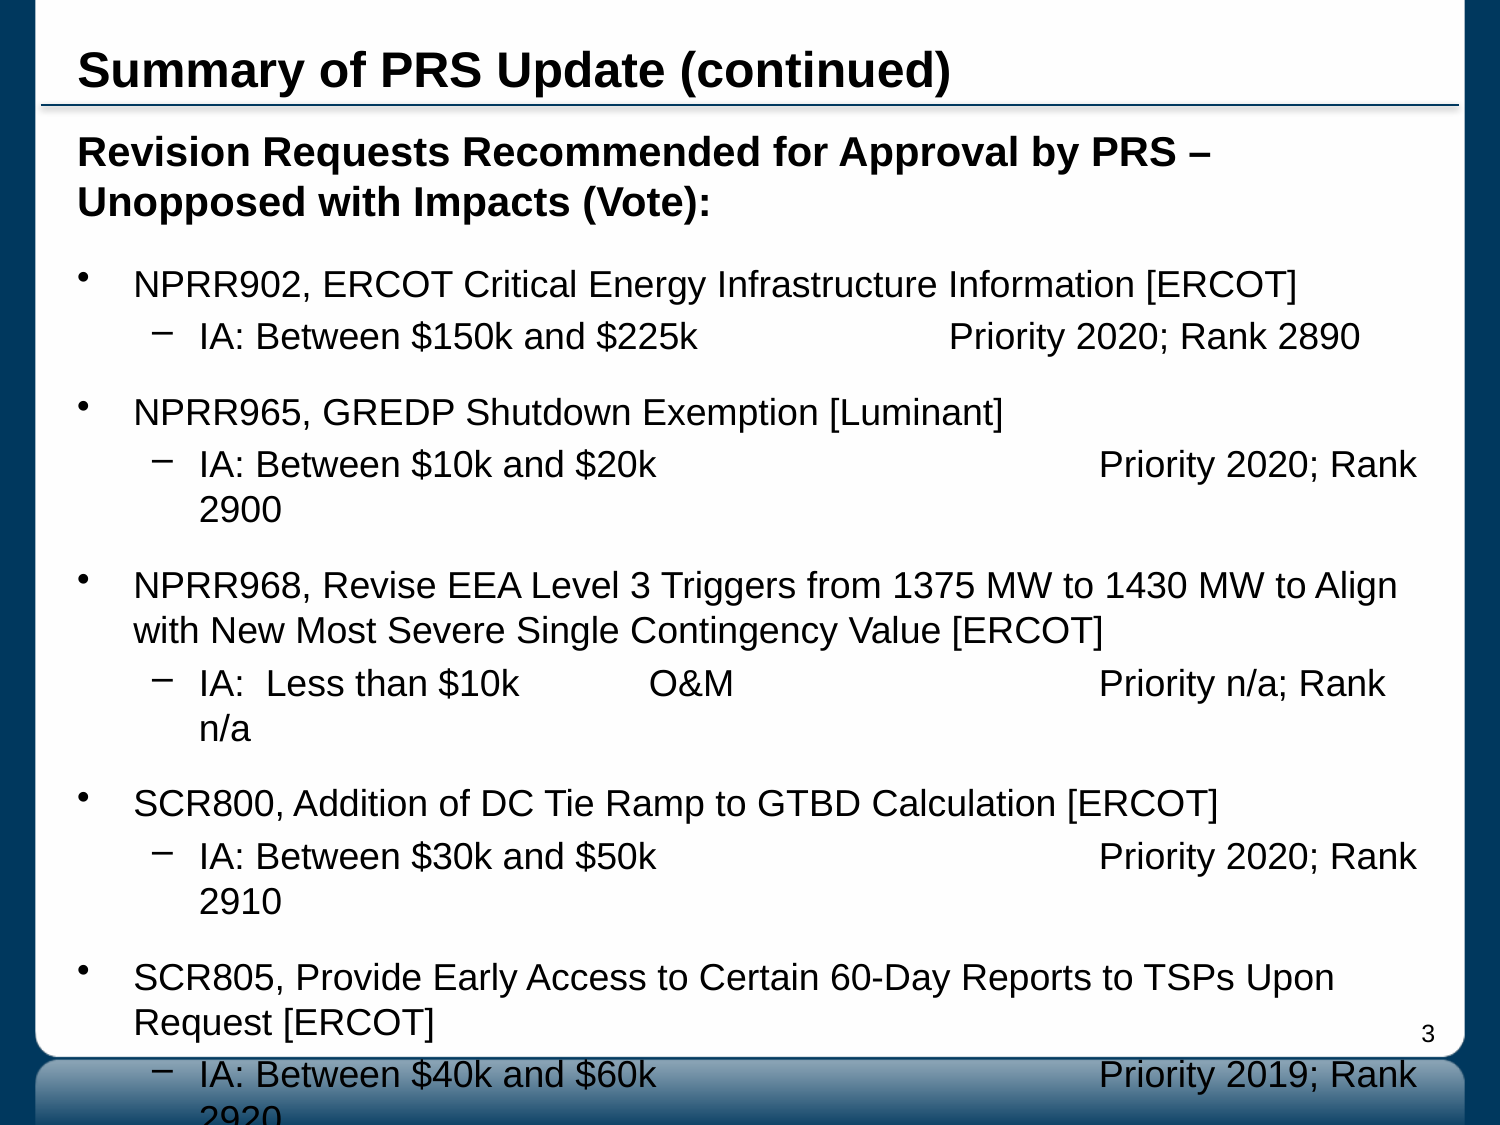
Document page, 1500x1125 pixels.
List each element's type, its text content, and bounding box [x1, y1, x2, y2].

text_box Revision Requests Recommended for Approval by PRS – Unopposed with Impacts (Vote): NPRR902, ERCOT Critical Energy Infrastructure Information [ERCOT] IA: Between $150k and $225k Priority 2020; Rank 2890 NPRR965, GREDP Shutdown Exemption [Luminant] IA: Between $10k and $20k Priority 2020; Rank 2900 NPRR968, Revise EEA Level 3 Triggers from 1375 MW to 1430 MW to Align with New Most Severe Single Contingency Value [ERCOT] IA: Less than $10k O&M Priority n/a; Rank n/a SCR800, Addition of DC Tie Ramp to GTBD Calculation [ERCOT] IA: Between $30k and $50k Priority 2020; Rank 2910 SCR805, Provide Early Access to Certain 60-Day Reports to TSPs Upon Request [ERCOT] IA: Between $40k and $60k Priority 2019; Rank 2920 [62, 117, 1450, 1027]
picture [35, 0, 1465, 1125]
title Summary of PRS Update (continued) [62, 29, 1450, 106]
